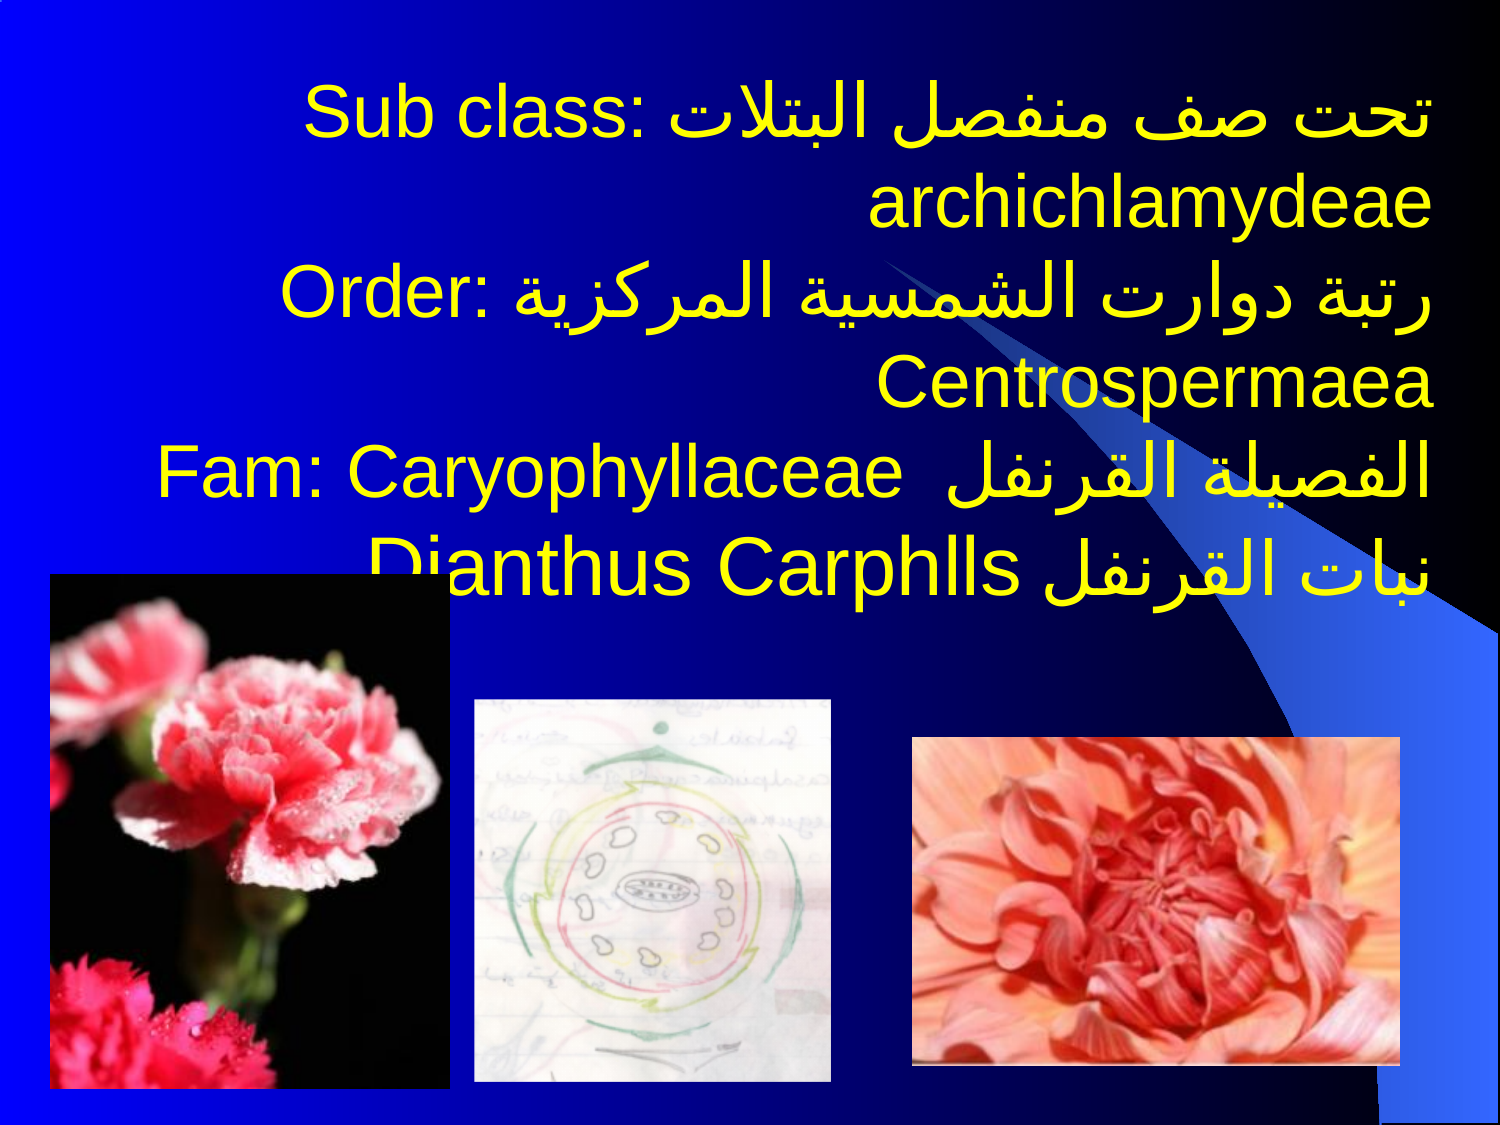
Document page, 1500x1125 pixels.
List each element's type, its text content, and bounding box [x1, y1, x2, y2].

picture [462, 700, 844, 1081]
picture [912, 737, 1401, 1067]
title تحت صف منفصل البتلات Sub class: archichlamydeae رتبة دوارت الشمسية المركزية Order: Centrospermaea الفصيلة القرنفل Fam: Caryophyllaceae نبات القرنفل Dianthus Carphlls [49, 62, 1451, 613]
picture [49, 574, 451, 1089]
